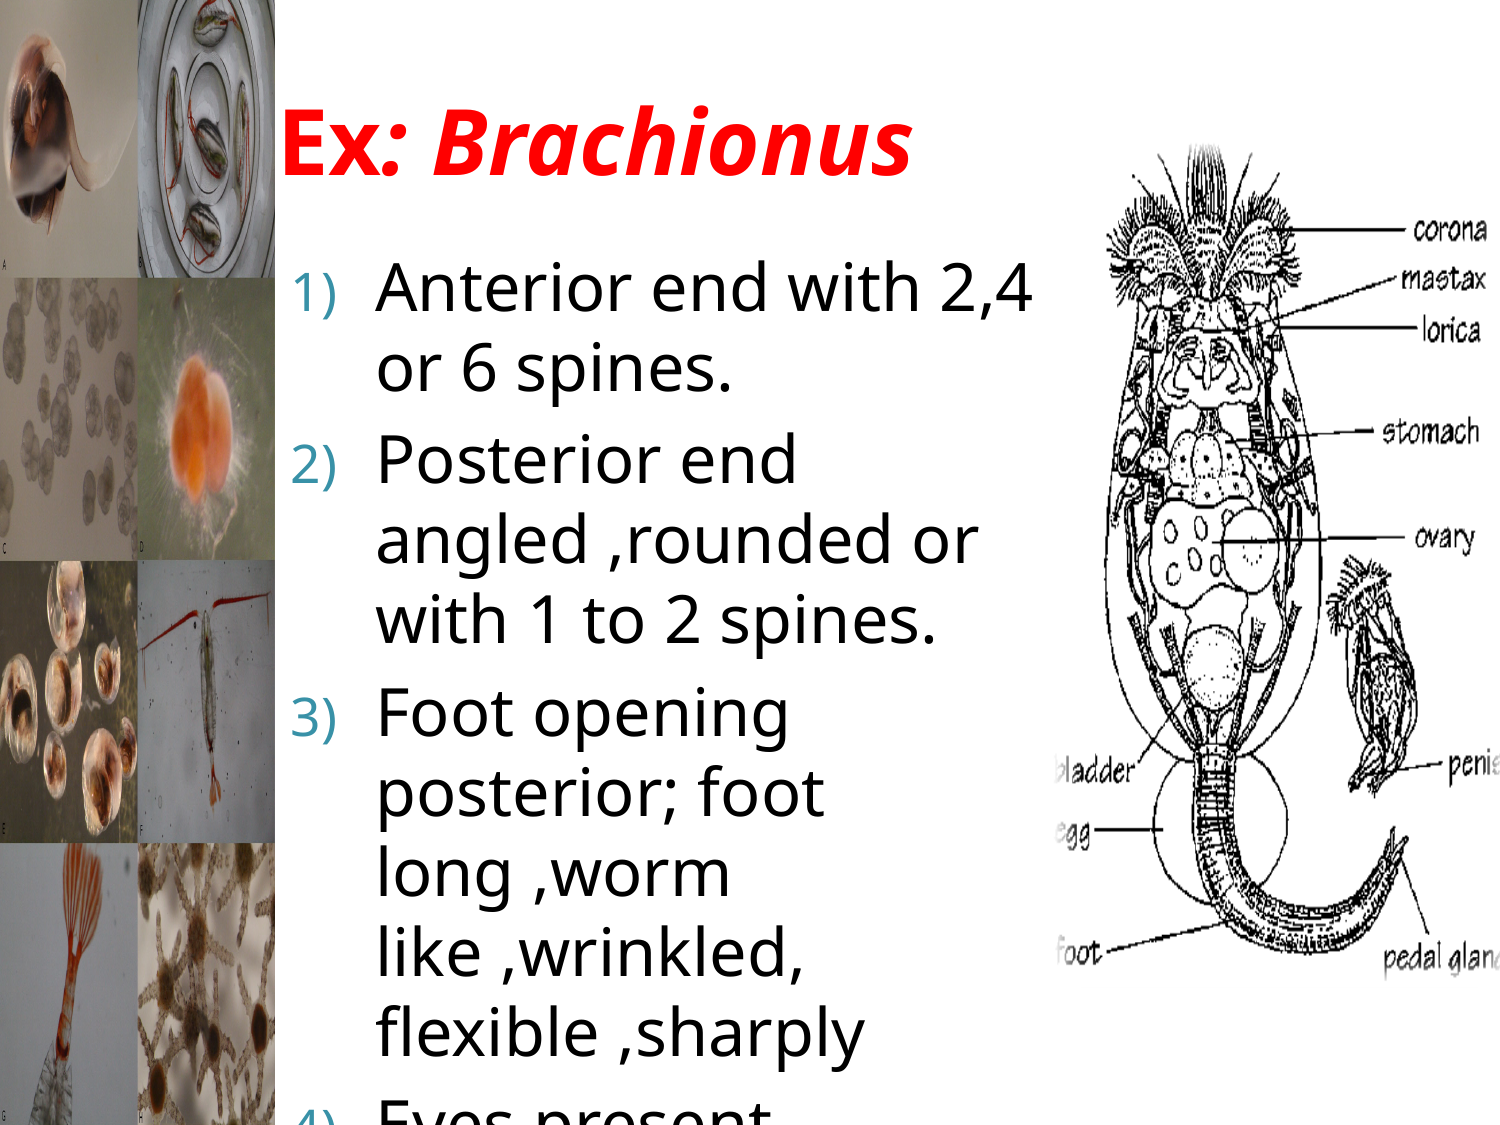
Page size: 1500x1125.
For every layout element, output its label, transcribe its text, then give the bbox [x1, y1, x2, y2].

list Anterior end with 2,4 or 6 spines. Posterior end angled ,rounded or with 1 to 2 spines. Foot opening posterior; foot long ,worm like ,wrinkled, flexible ,sharply Eyes present. [283, 237, 1088, 1100]
picture [1049, 137, 1500, 988]
title Ex: Brachionus [283, 45, 1466, 233]
picture [0, 0, 276, 1125]
